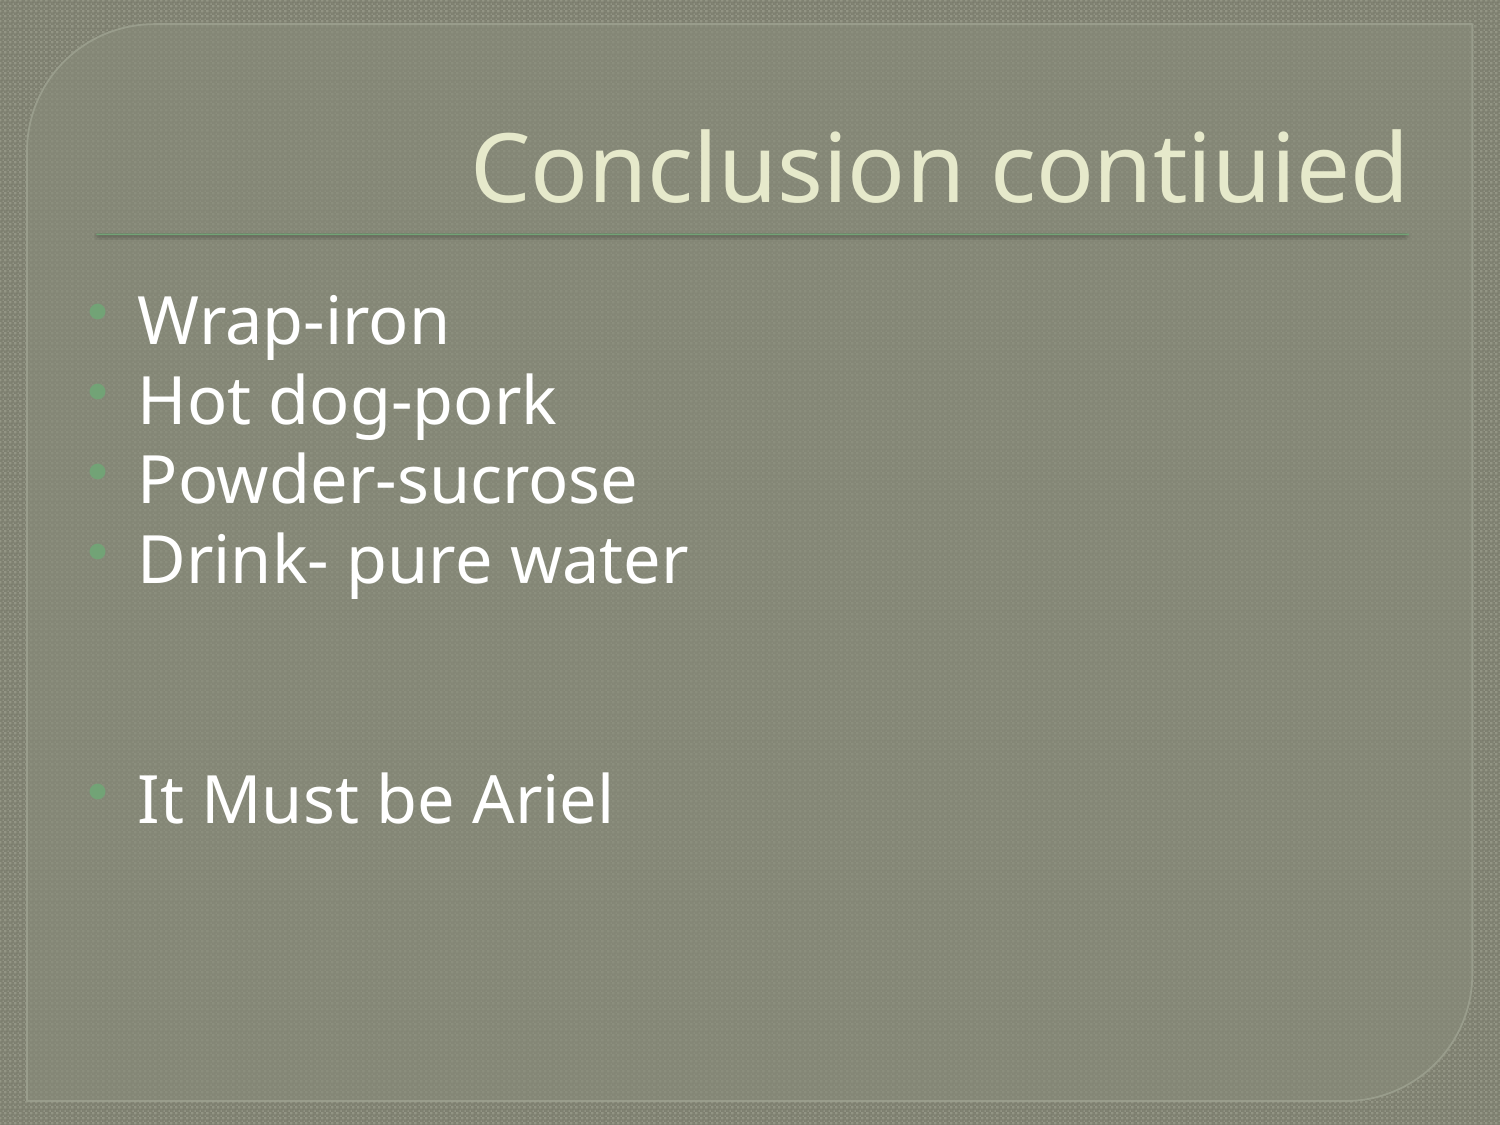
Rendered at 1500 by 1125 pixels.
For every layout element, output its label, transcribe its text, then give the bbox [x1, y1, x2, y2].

list Wrap-iron Hot dog-pork Powder-sucrose Drink- pure water It Must be Ariel [75, 270, 1425, 1013]
title Conclusion contiuied [75, 41, 1425, 230]
